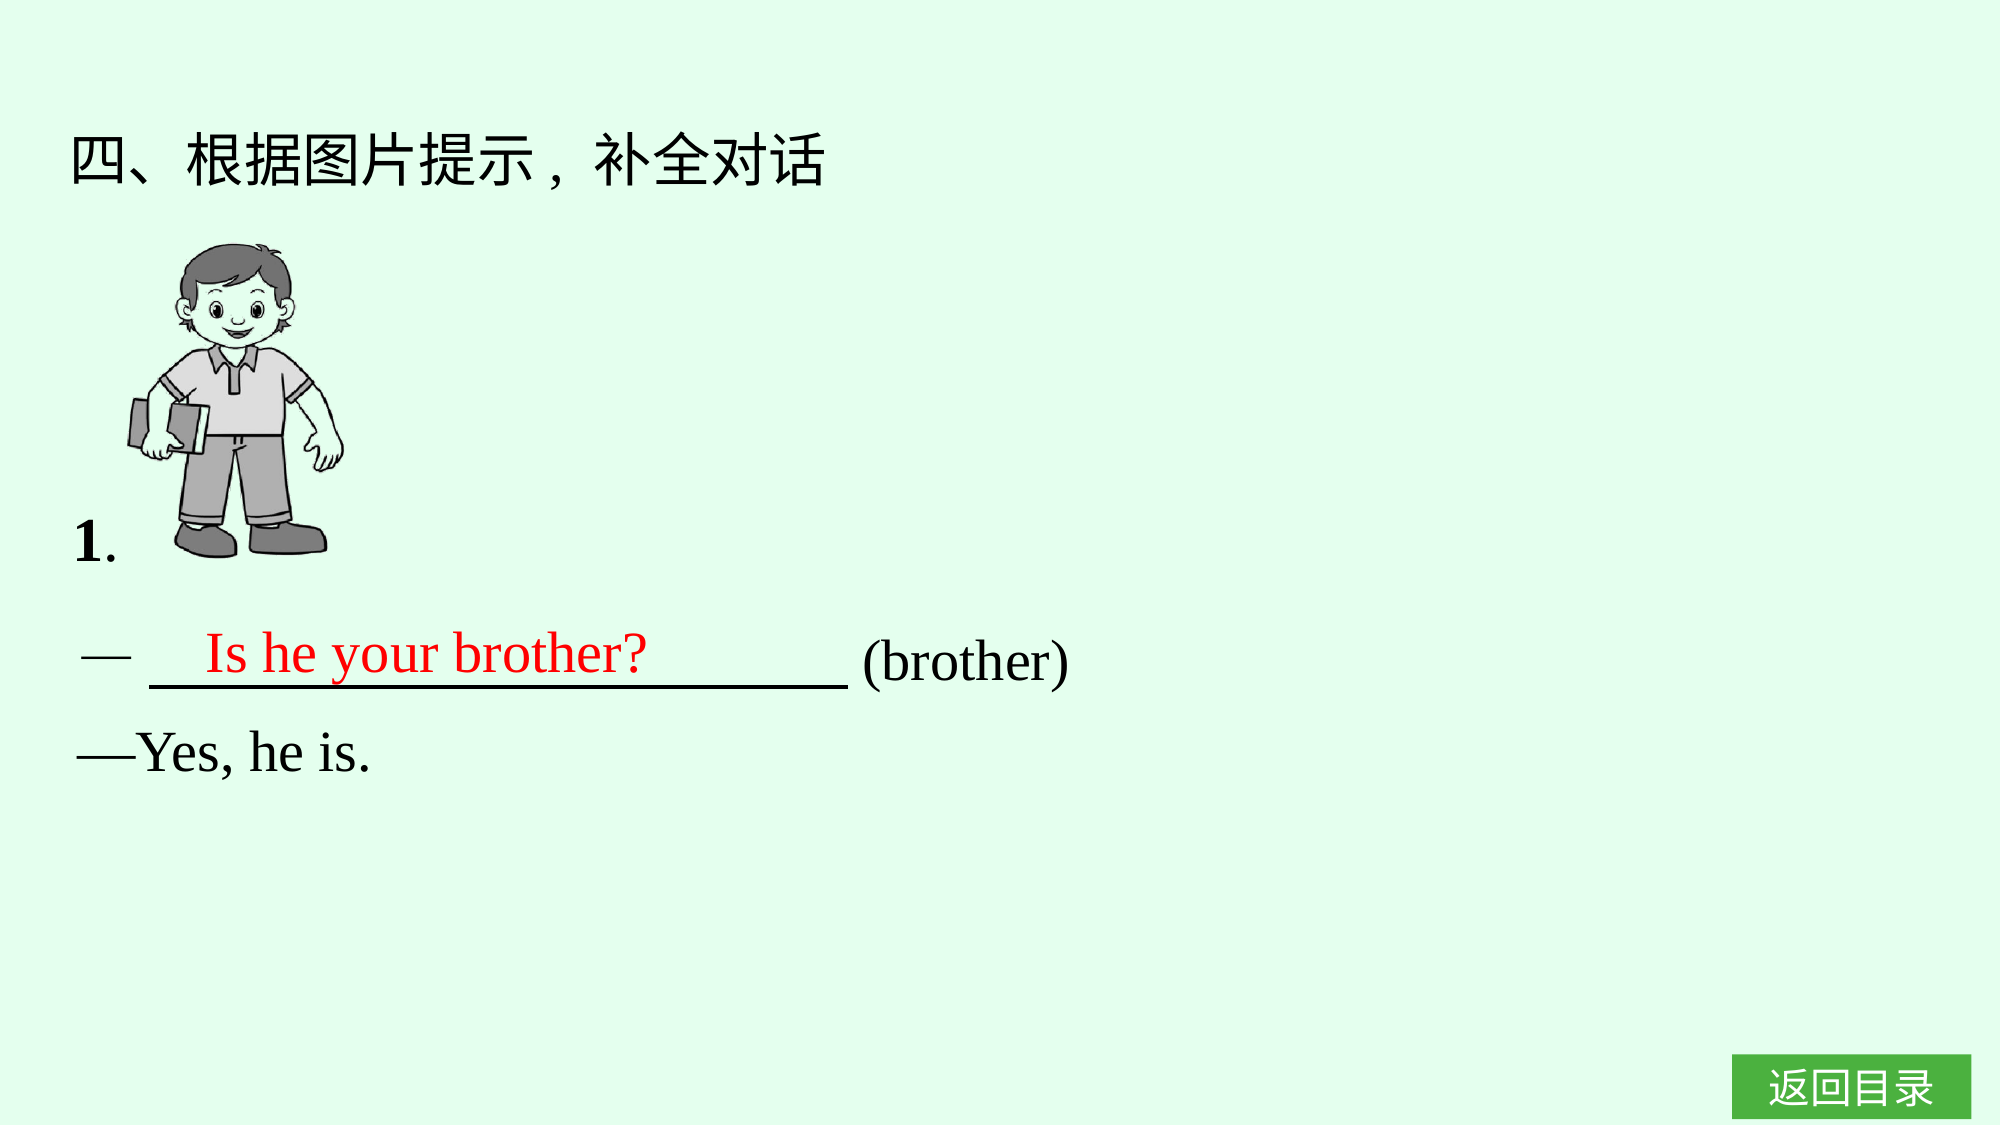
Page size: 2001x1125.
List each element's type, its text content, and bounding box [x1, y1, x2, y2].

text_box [72, 201, 1928, 608]
text_box Is he your brother? [190, 608, 664, 692]
text_box — (brother) —Yes, he is. [62, 593, 1938, 791]
text_box 四、根据图片提示, 补全对话 [54, 94, 855, 201]
